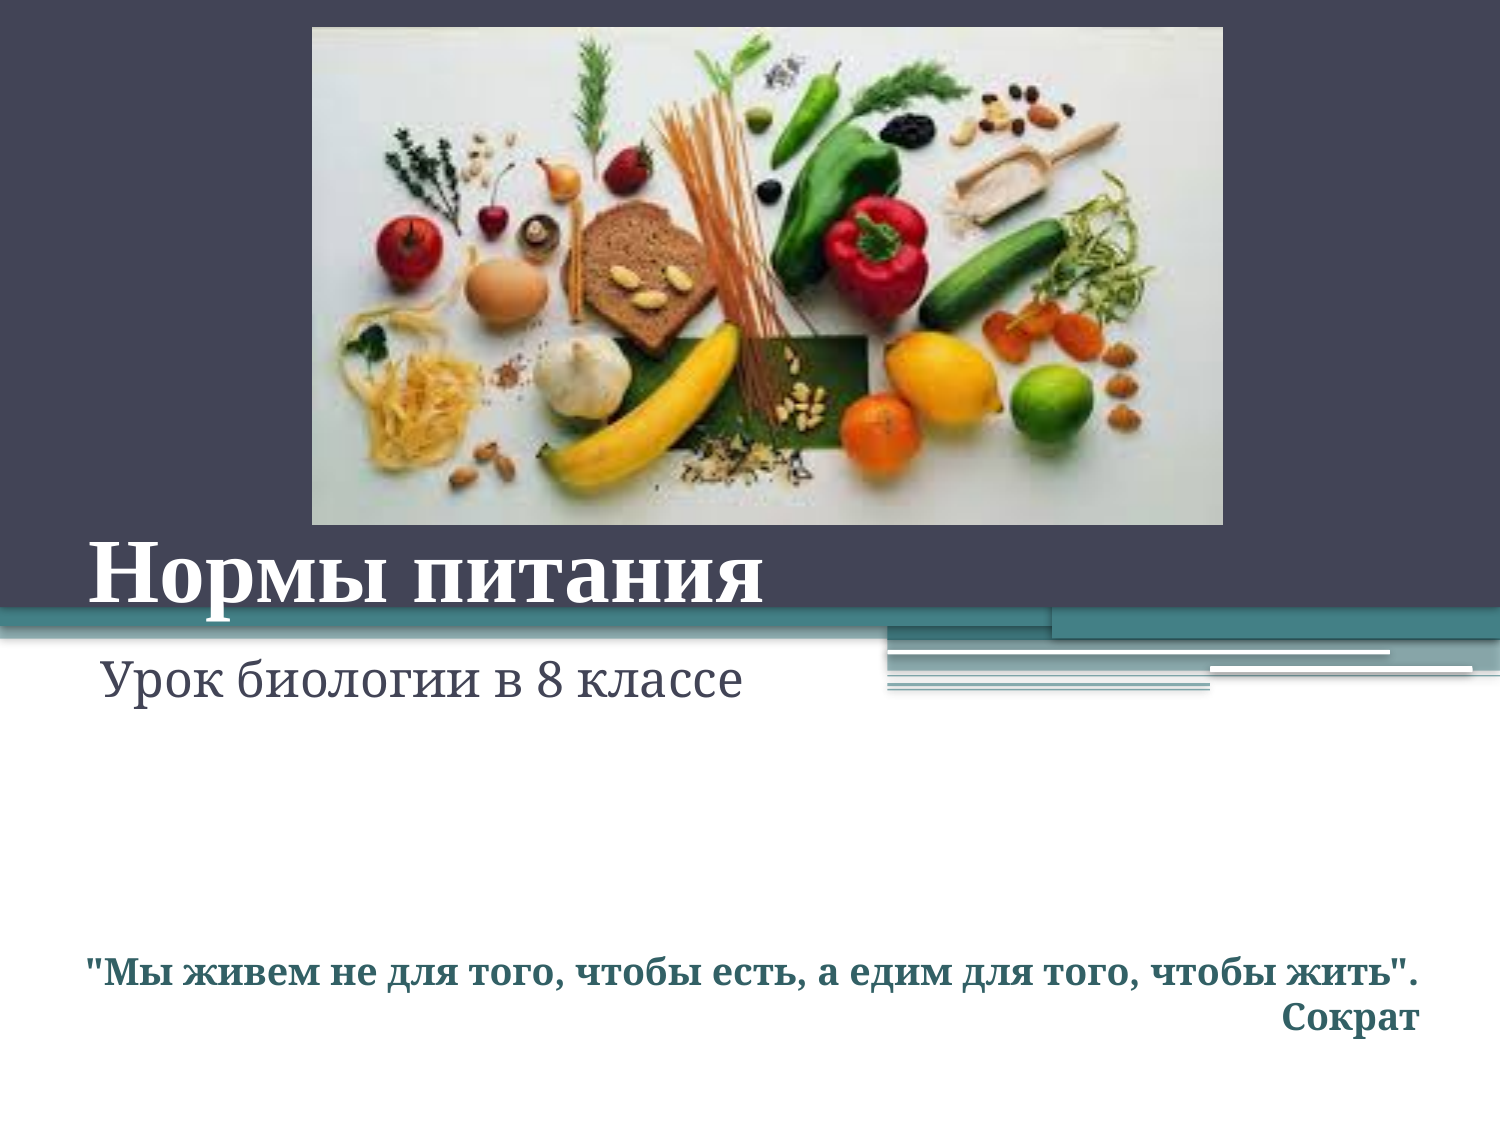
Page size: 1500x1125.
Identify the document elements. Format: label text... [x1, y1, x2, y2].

text_box "Мы живем не для того, чтобы есть, а едим для того, чтобы жить". Сократ [41, 940, 1435, 1046]
title Нормы питания [73, 386, 1462, 628]
subtitle Урок биологии в 8 классе [75, 639, 888, 928]
picture [312, 27, 1223, 525]
